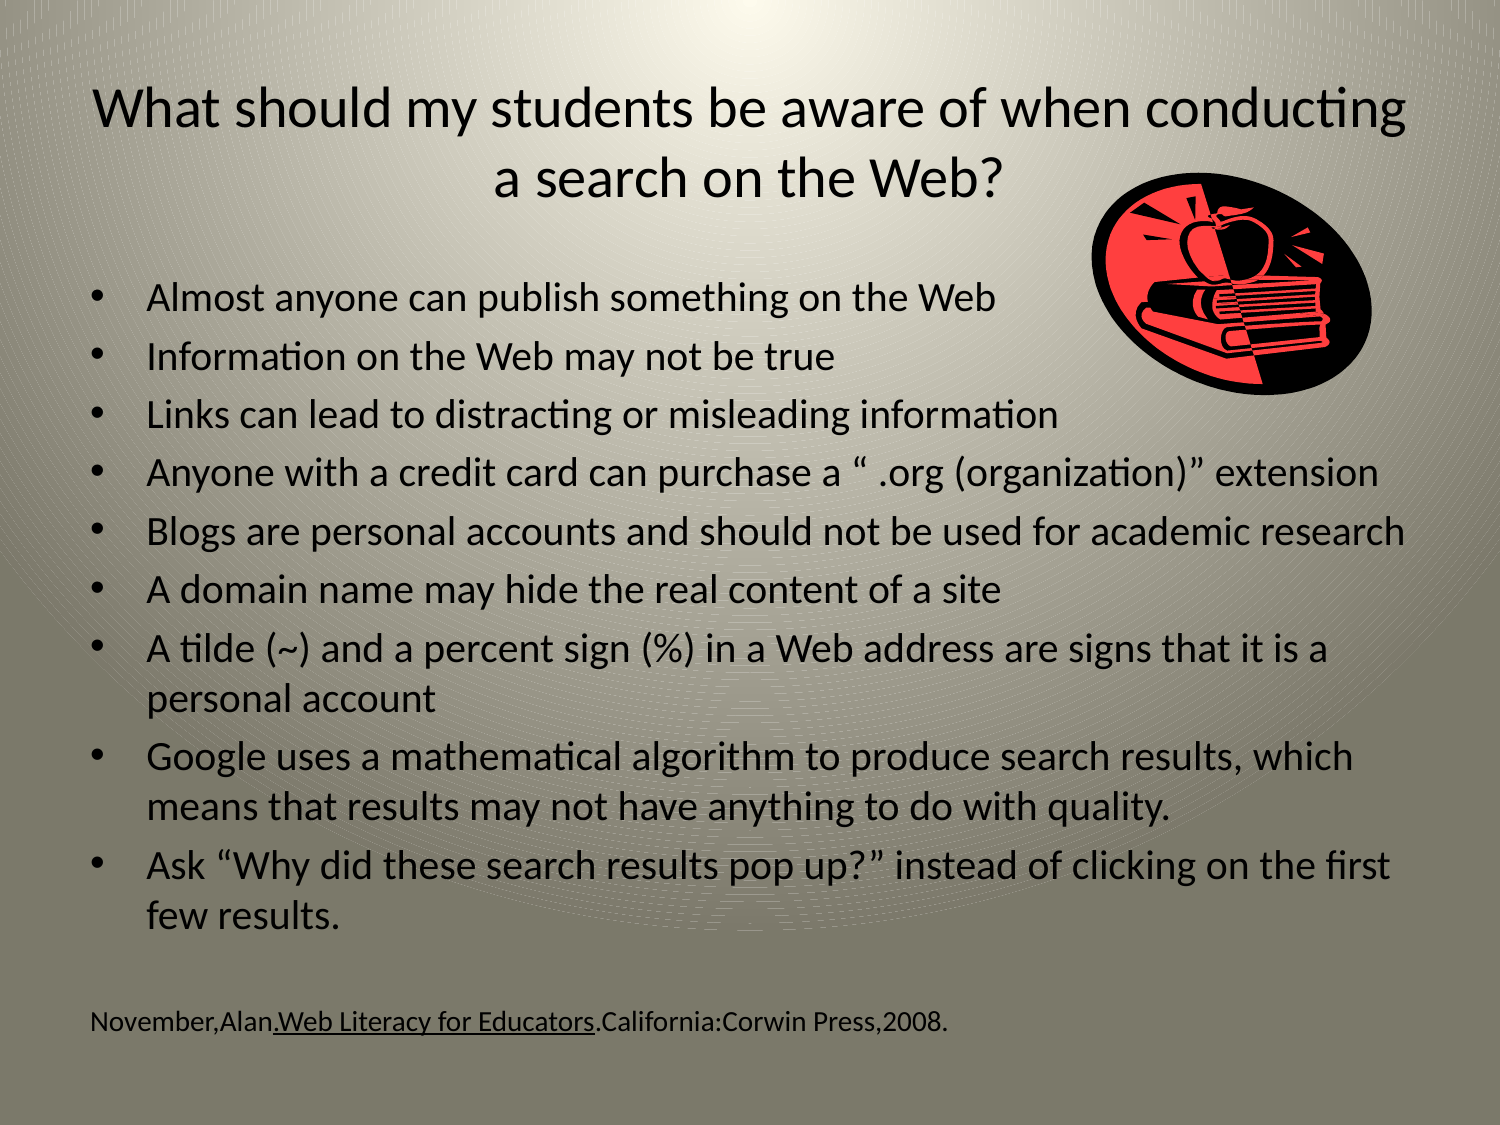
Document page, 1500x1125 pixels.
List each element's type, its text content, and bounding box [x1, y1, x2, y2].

picture [1087, 172, 1375, 396]
title What should my students be aware of when conducting a search on the Web? [75, 45, 1425, 233]
list Almost anyone can publish something on the Web Information on the Web may not be true Links can lead to distracting or misleading information Anyone with a credit card can purchase a “ .org (organization)” extension Blogs are personal accounts and should not be used for academic research A domain name may hide the real content of a site A tilde (~) and a percent sign (%) in a Web address are signs that it is a personal account Google uses a mathematical algorithm to produce search results, which means that results may not have anything to do with quality. Ask “Why did these search results pop up?” instead of clicking on the first few results. November,Alan.Web Literacy for Educators.California:Corwin Press,2008. [75, 262, 1425, 1088]
